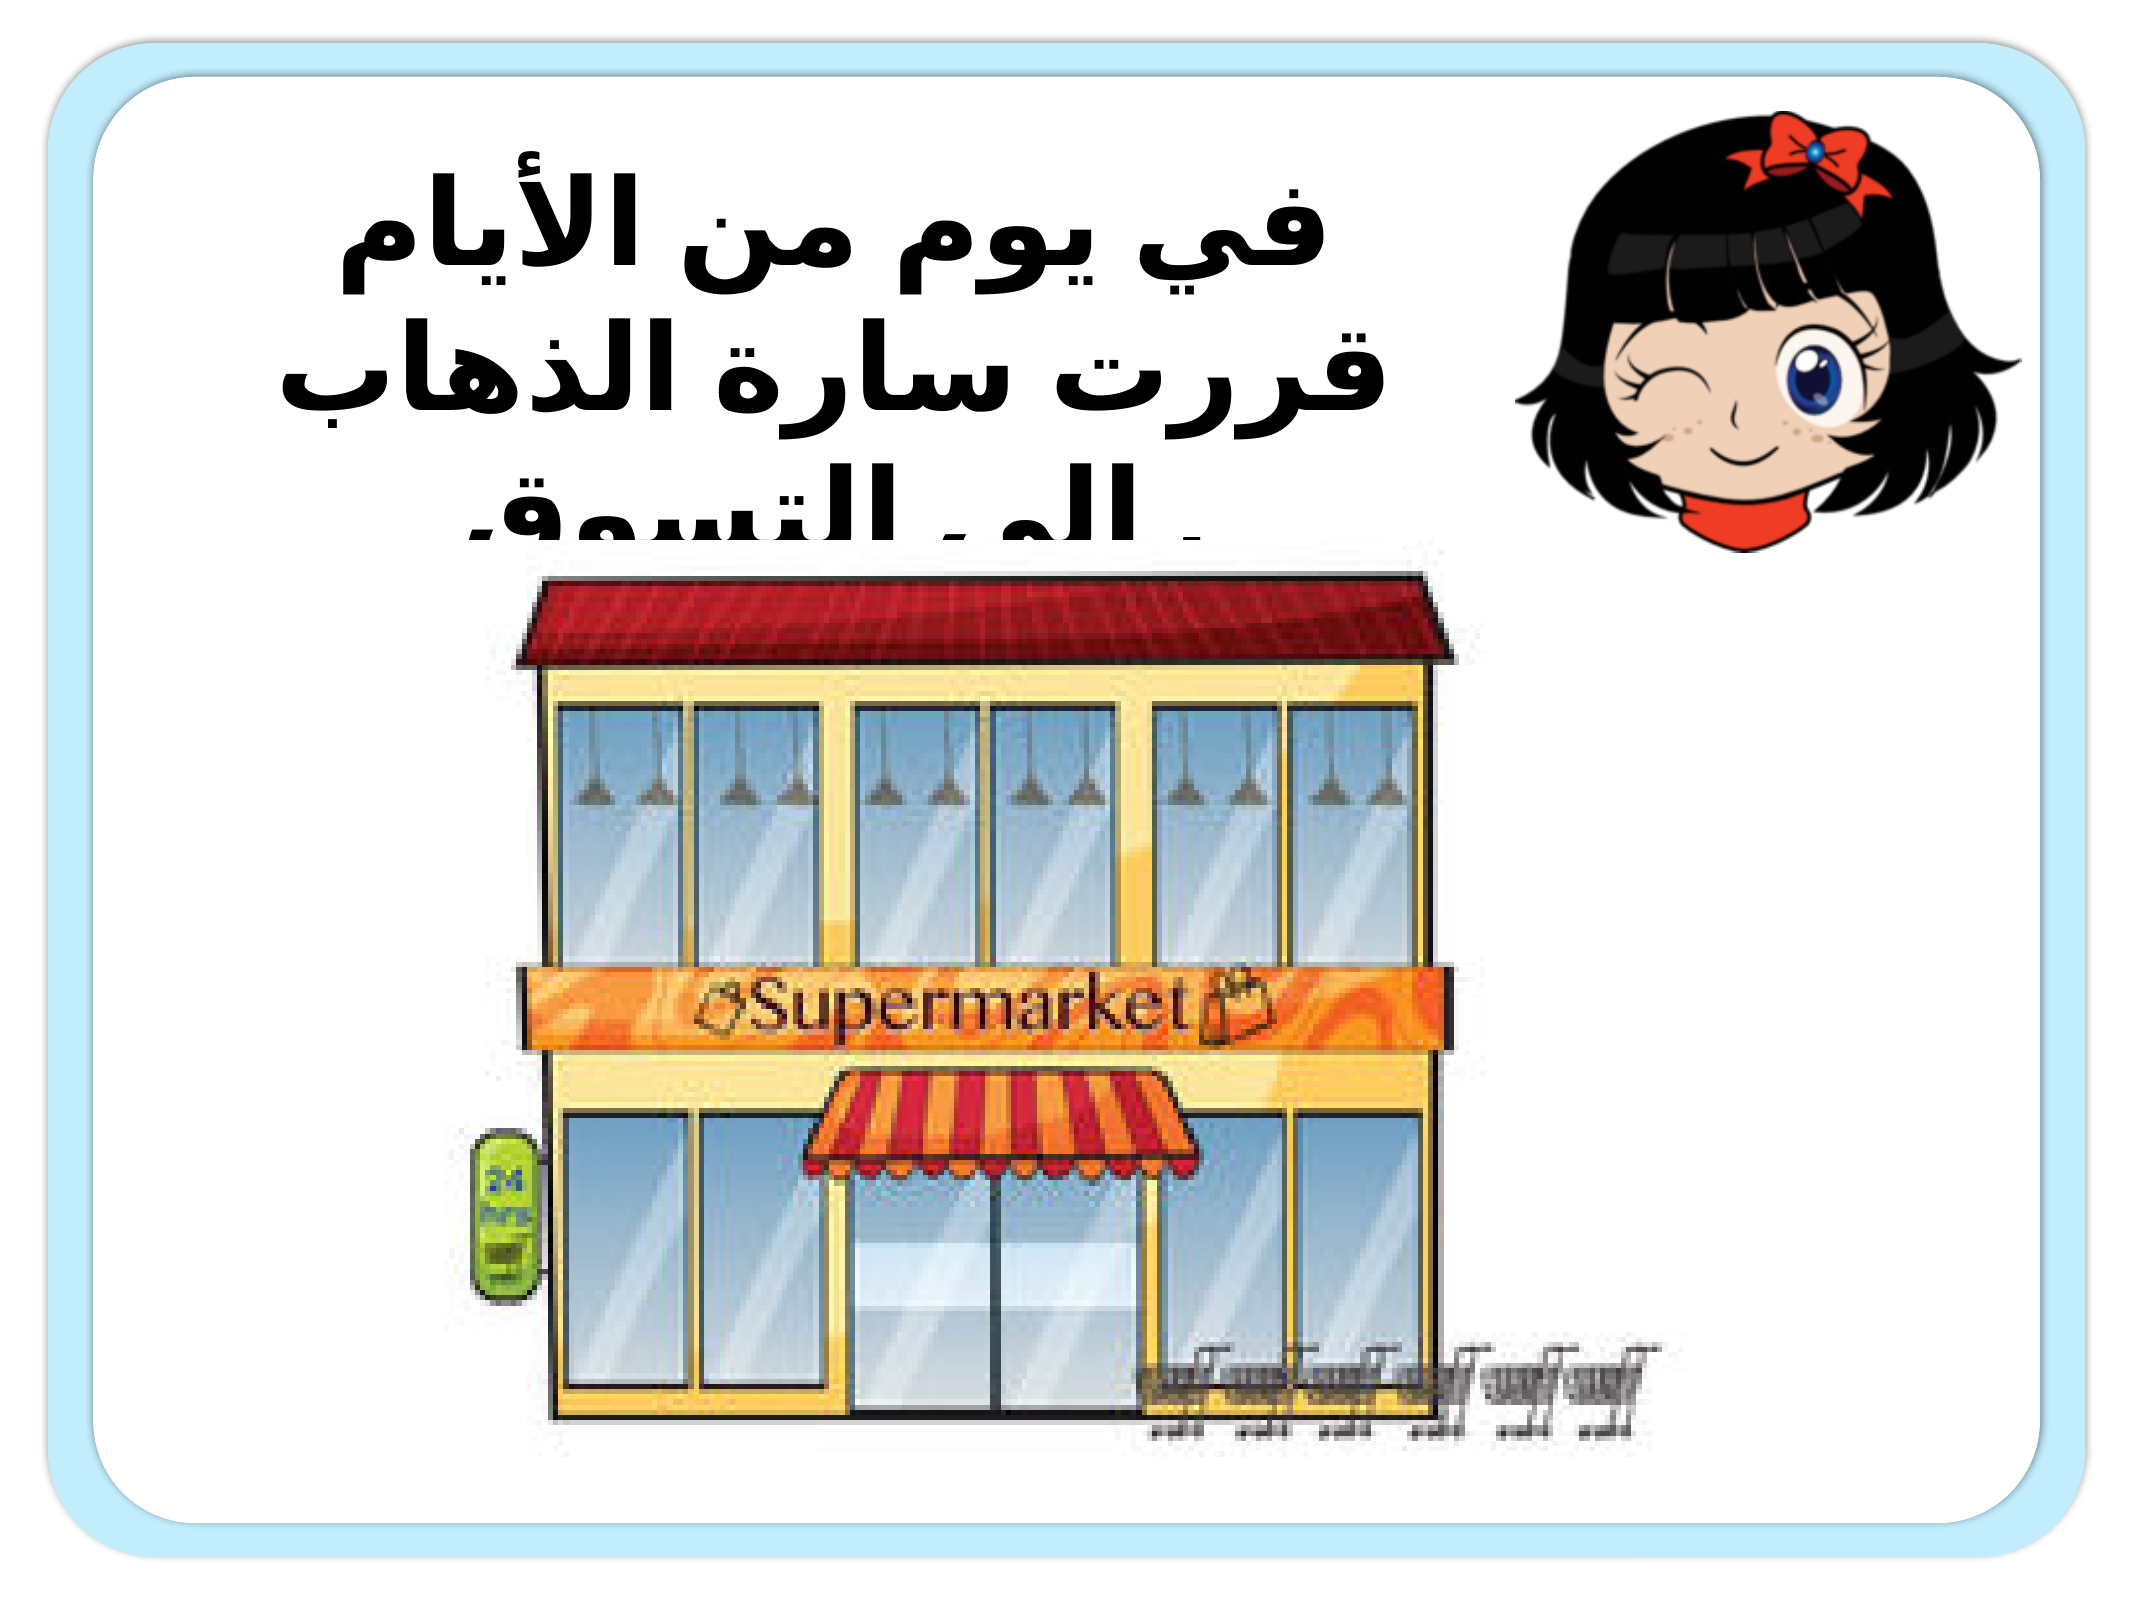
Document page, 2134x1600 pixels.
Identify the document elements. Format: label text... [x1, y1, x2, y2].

list في يوم من الأيام قررت سارة الذهاب إلى التسوق . [186, 135, 1484, 623]
text_box [93, 76, 2041, 1524]
text_box [47, 42, 2086, 1558]
picture [444, 111, 2023, 1457]
